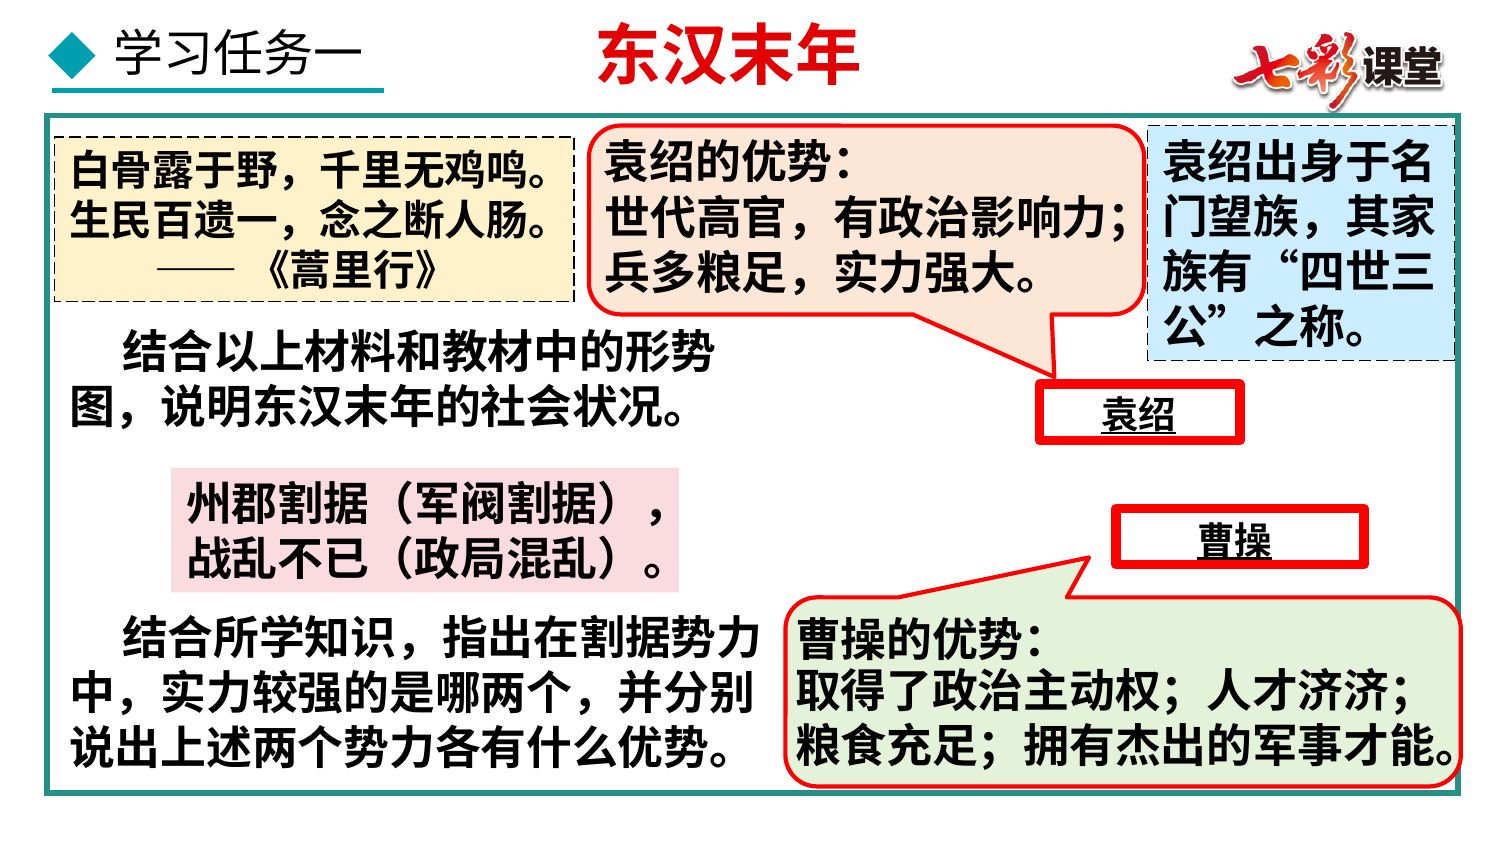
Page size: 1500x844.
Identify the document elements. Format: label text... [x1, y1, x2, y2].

picture [1228, 26, 1449, 113]
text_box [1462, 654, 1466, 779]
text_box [779, 596, 1462, 787]
text_box 州郡割据（军阀割据）， 战乱不已（政局混乱）。 [171, 467, 679, 593]
text_box 袁绍出身于名门望族，其家族有“四世三公”之称。 [1147, 125, 1455, 361]
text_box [588, 125, 1145, 315]
text_box 结合以上材料和教材中的形势图，说明东汉末年的社会状况。 [54, 315, 762, 441]
text_box 结合所学知识，指出在割据势力中，实力较强的是哪两个，并分别说出上述两个势力各有什么优势。 [54, 601, 779, 781]
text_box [1115, 507, 1365, 571]
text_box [1038, 383, 1241, 445]
text_box 东汉末年 [580, 5, 882, 101]
text_box 白骨露于野，千里无鸡鸣。生民百遗一，念之断人肠。 ——《蒿里行》 [54, 136, 575, 302]
